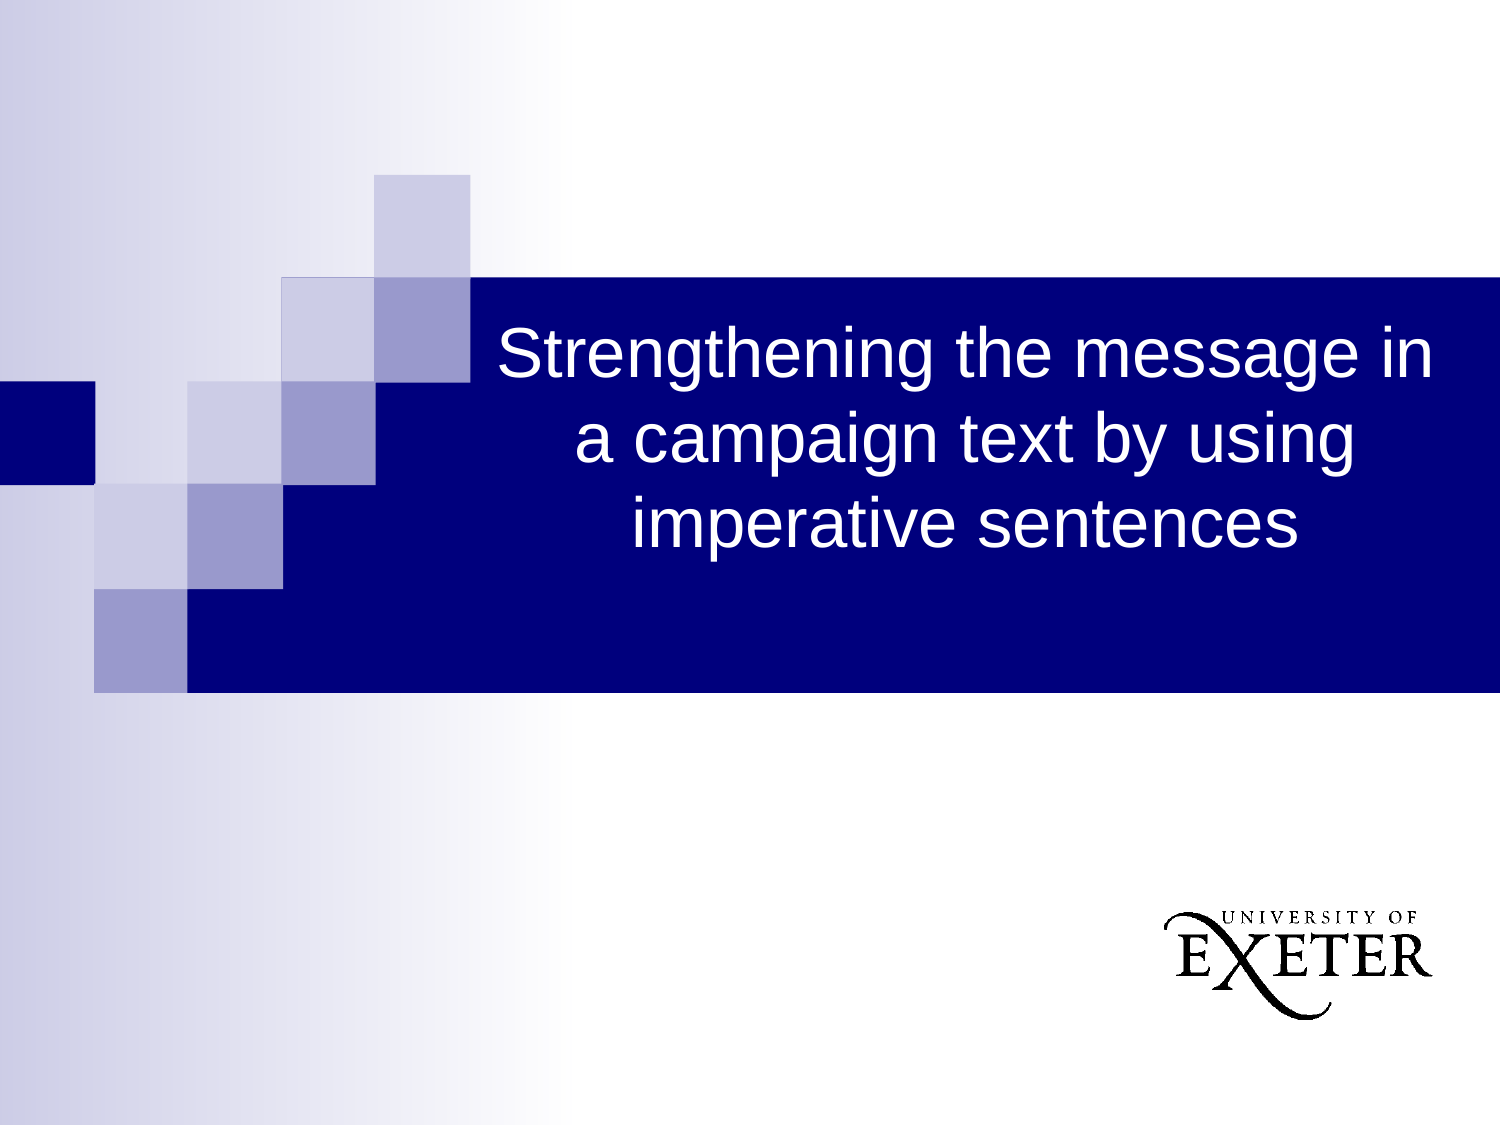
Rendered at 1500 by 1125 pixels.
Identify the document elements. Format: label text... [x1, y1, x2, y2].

text_box Strengthening the message in a campaign text by using imperative sentences [478, 299, 1454, 570]
picture [1160, 908, 1434, 1022]
